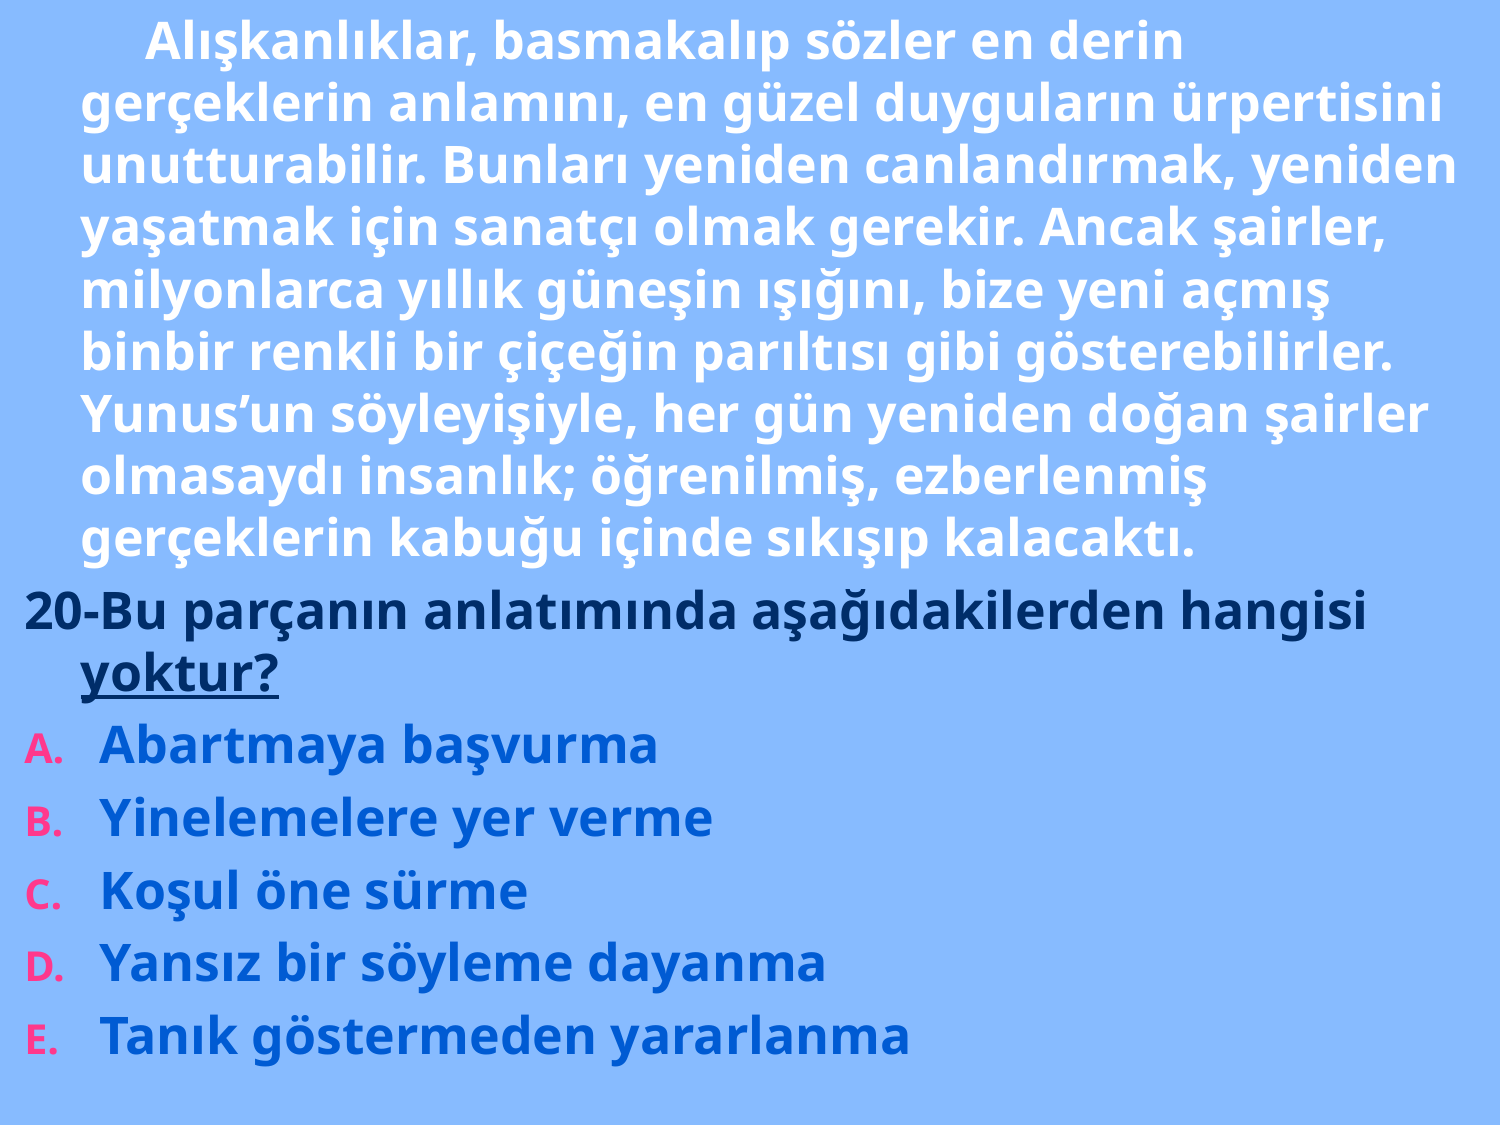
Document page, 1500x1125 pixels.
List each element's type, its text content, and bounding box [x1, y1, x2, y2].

list Alışkanlıklar, basmakalıp sözler en derin gerçeklerin anlamını, en güzel duyguların ürpertisini unutturabilir. Bunları yeniden canlandırmak, yeniden yaşatmak için sanatçı olmak gerekir. Ancak şairler, milyonlarca yıllık güneşin ışığını, bize yeni açmış binbir renkli bir çiçeğin parıltısı gibi gösterebilirler. Yunus’un söyleyişiyle, her gün yeniden doğan şairler olmasaydı insanlık; öğrenilmiş, ezberlenmiş gerçeklerin kabuğu içinde sıkışıp kalacaktı. 20-Bu parçanın anlatımında aşağıdakilerden hangisi yoktur? Abartmaya başvurma Yinelemelere yer verme Koşul öne sürme Yansız bir söyleme dayanma Tanık göstermeden yararlanma [0, 0, 1500, 1125]
